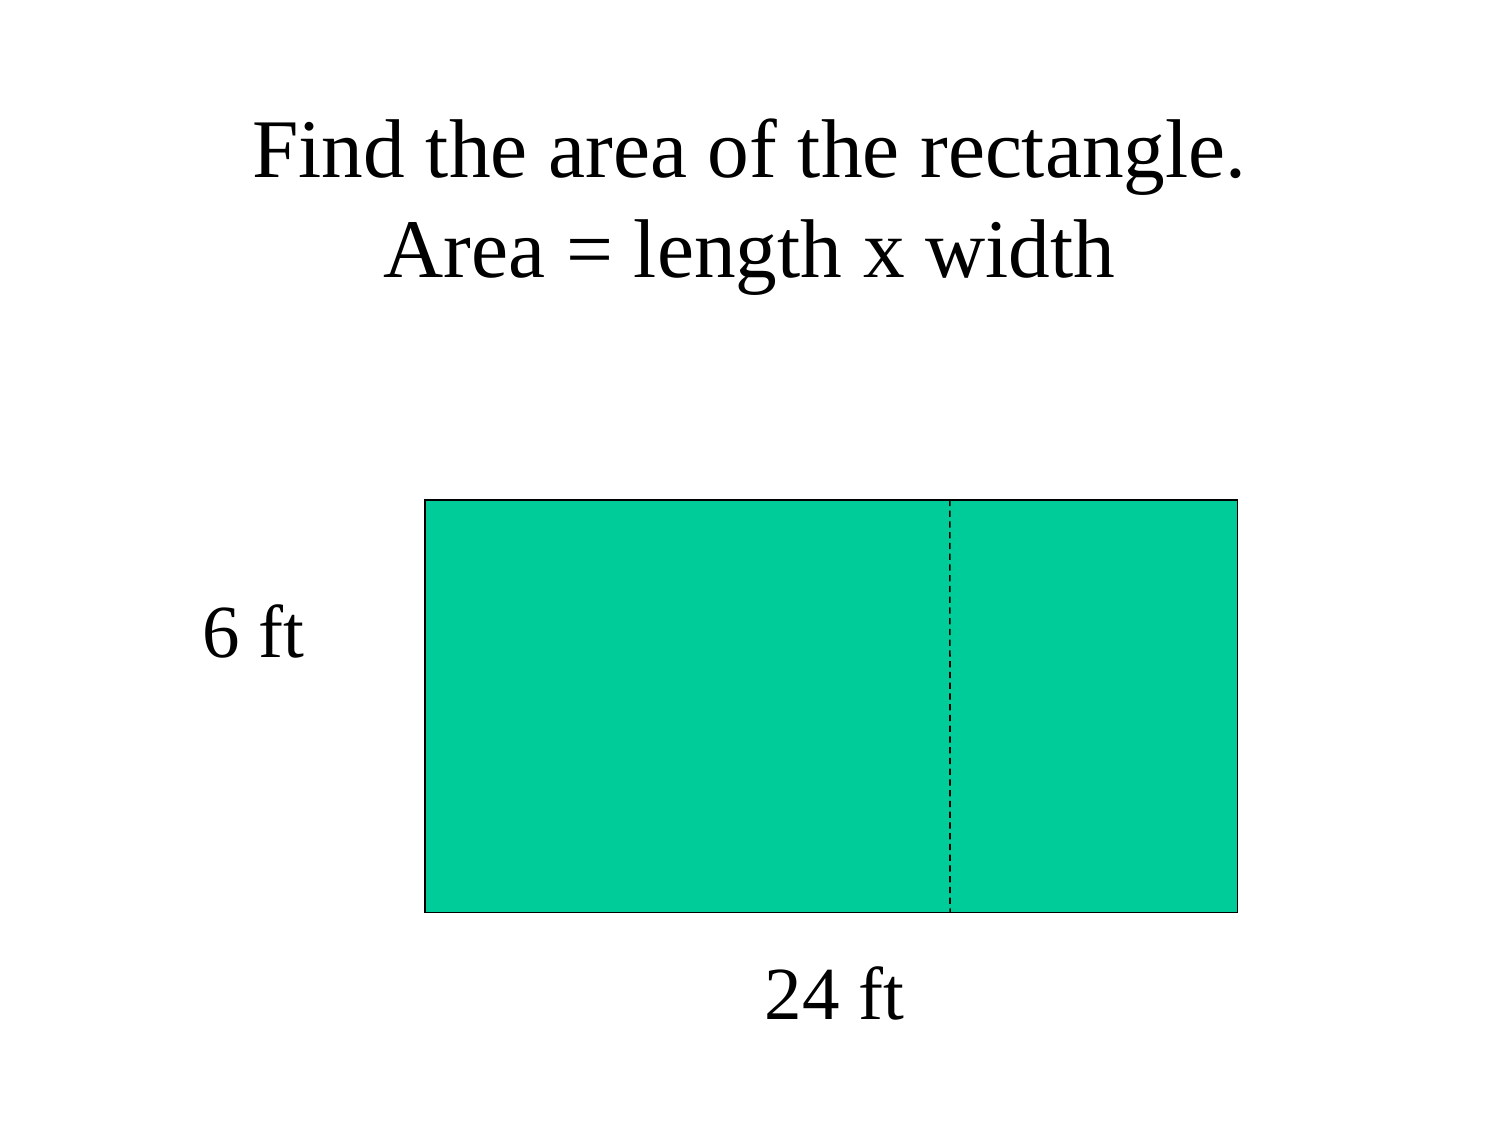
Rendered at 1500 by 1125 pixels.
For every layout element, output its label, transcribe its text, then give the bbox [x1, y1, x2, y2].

text_box [424, 500, 1238, 913]
text_box 24 ft [749, 937, 988, 1043]
text_box 6 ft [187, 574, 400, 680]
text_box Find the area of the rectangle. Area = length x width [112, 99, 1388, 288]
